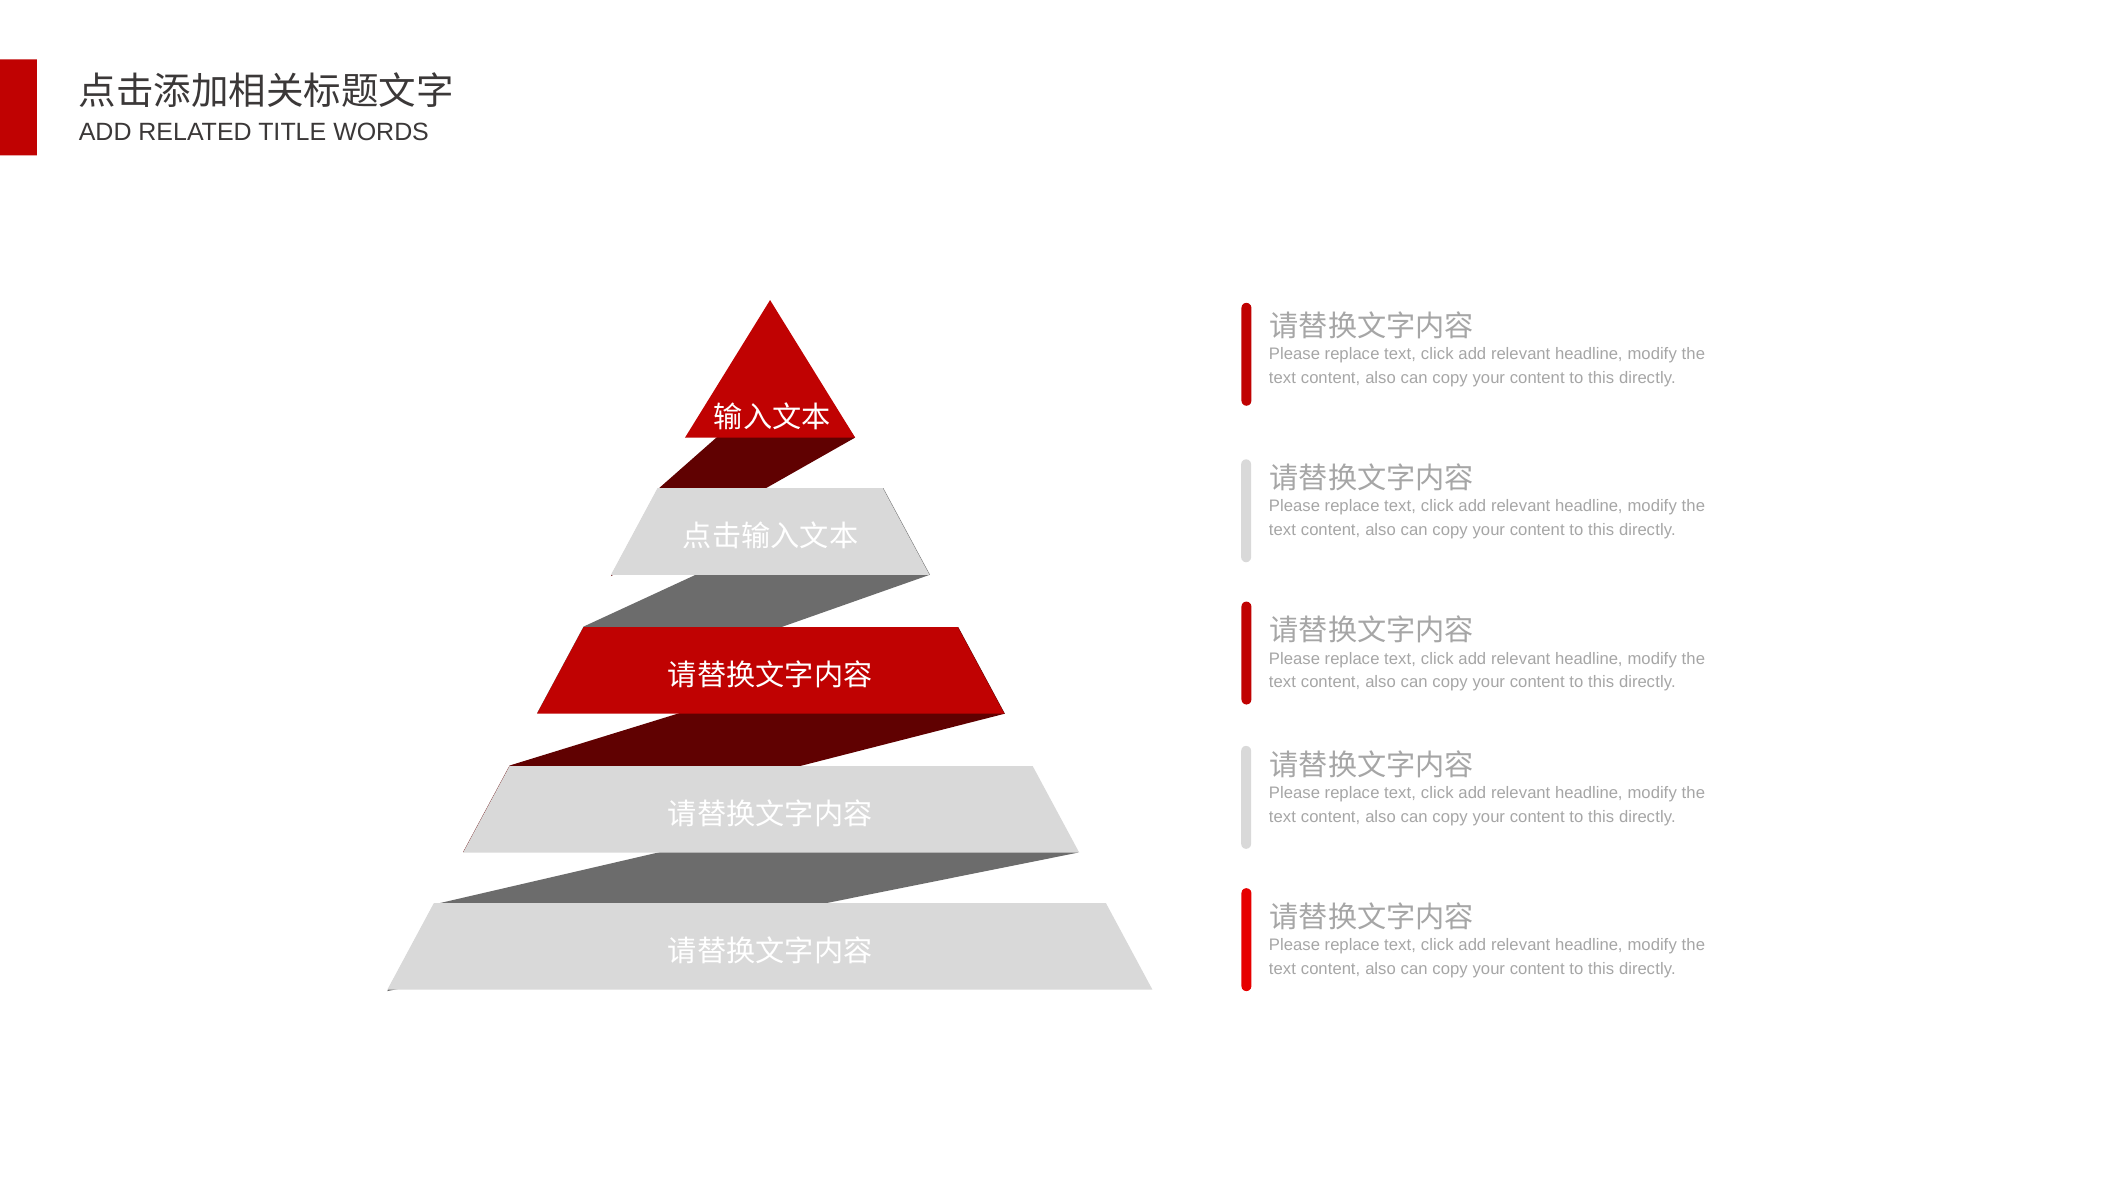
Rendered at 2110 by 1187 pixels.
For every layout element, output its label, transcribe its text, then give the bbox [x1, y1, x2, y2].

text_box [1240, 301, 1253, 407]
text_box [1240, 600, 1253, 706]
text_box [1268, 452, 1712, 538]
text_box [1240, 886, 1253, 993]
text_box [440, 853, 1077, 903]
text_box [659, 448, 837, 488]
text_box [536, 627, 1005, 714]
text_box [610, 488, 930, 575]
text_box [684, 300, 857, 448]
text_box [1240, 458, 1253, 564]
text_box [387, 903, 1153, 990]
text_box [509, 714, 1004, 766]
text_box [1268, 738, 1712, 825]
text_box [1268, 891, 1712, 977]
text_box 点击添加相关标题文字 [62, 59, 470, 121]
text_box ADD RELATED TITLE WORDS [62, 107, 446, 154]
text_box [1240, 744, 1253, 850]
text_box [1268, 604, 1712, 690]
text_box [1268, 300, 1712, 386]
text_box [583, 575, 930, 627]
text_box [463, 766, 1080, 853]
